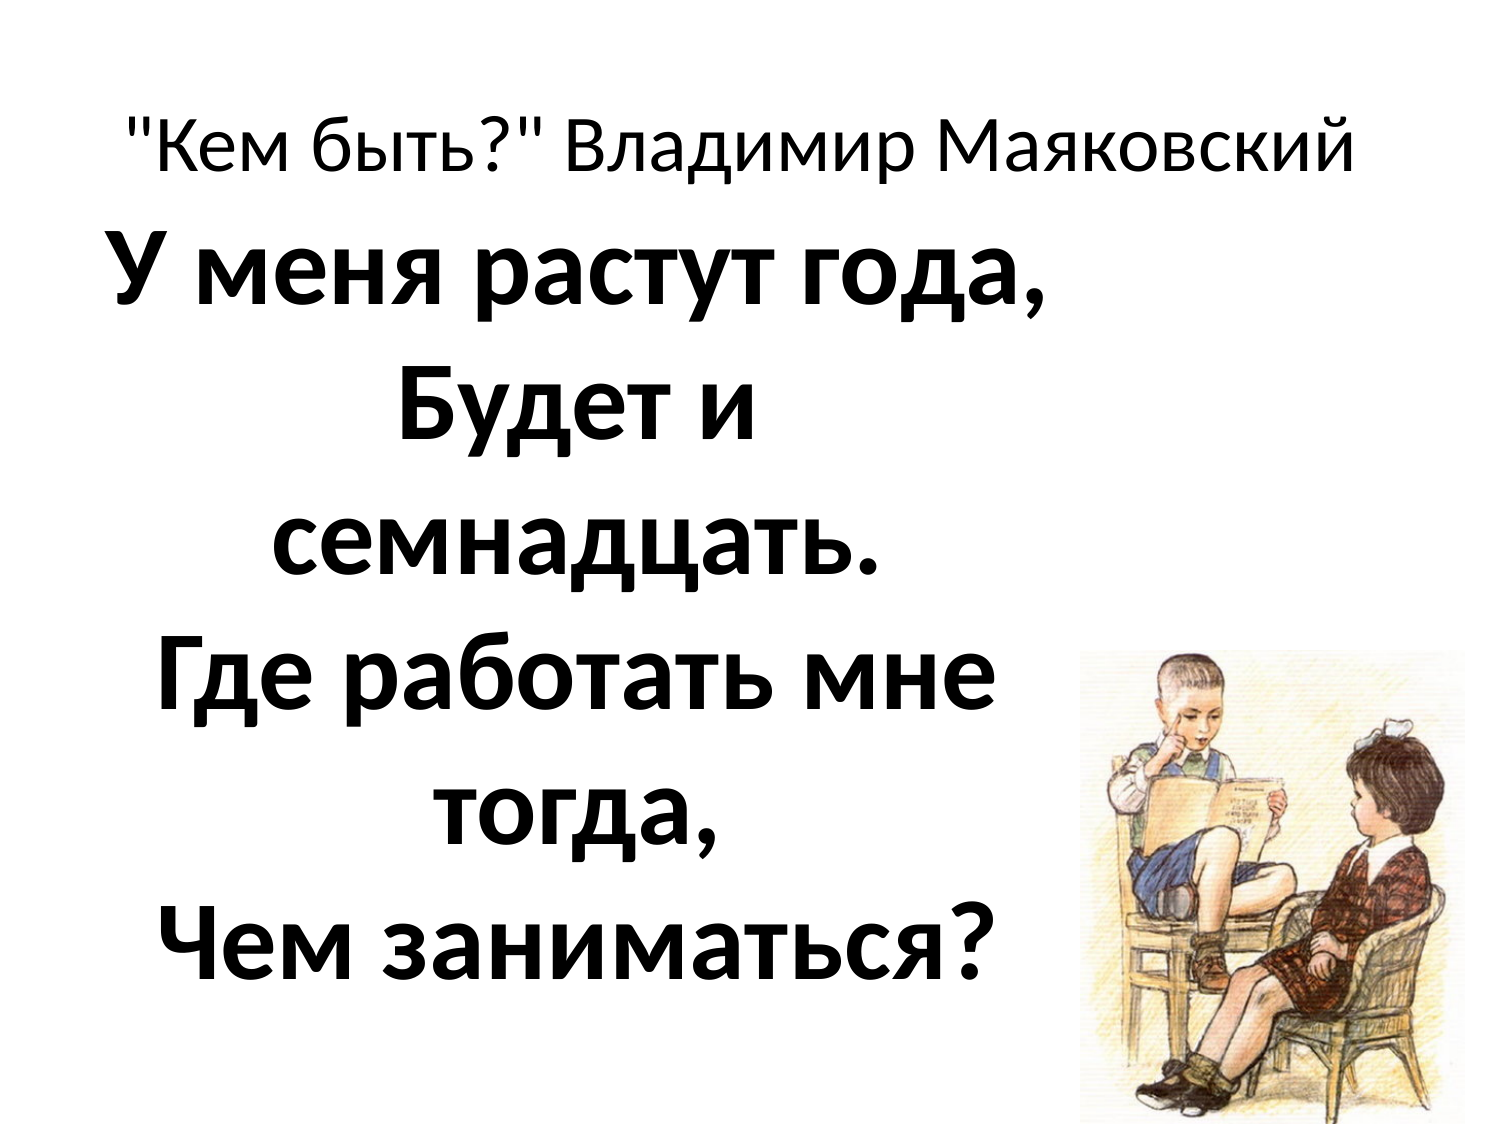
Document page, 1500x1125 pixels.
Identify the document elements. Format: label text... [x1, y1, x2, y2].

picture [1080, 650, 1465, 1124]
title "Кем быть?" Владимир Маяковский [75, 45, 1425, 233]
list У меня растут года, Будет и семнадцать. Где работать мне тогда, Чем заниматься? [75, 184, 1081, 1024]
